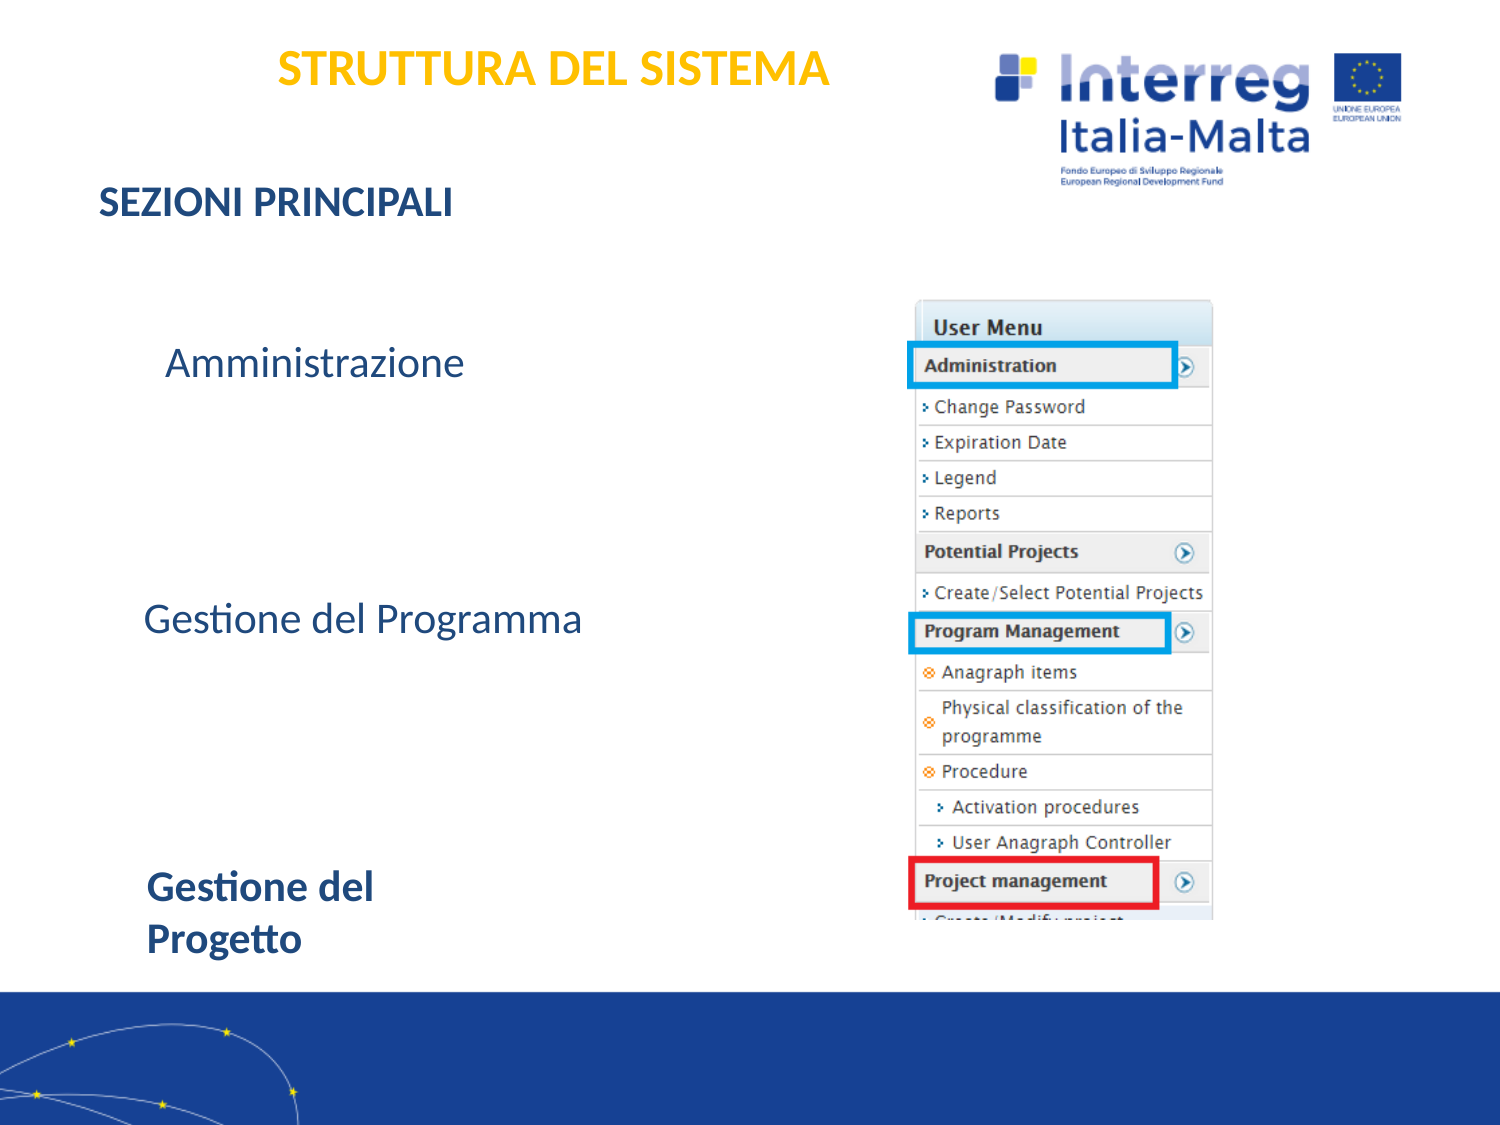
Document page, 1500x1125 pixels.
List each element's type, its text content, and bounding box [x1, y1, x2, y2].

picture [914, 348, 1171, 382]
text_box Gestione del Programma [130, 582, 628, 649]
text_box Gestione del Progetto [133, 850, 535, 970]
text_box STRUTTURA DEL SISTEMA [264, 27, 857, 166]
text_box SEZIONI PRINCIPALI [75, 166, 498, 233]
text_box Amministrazione [152, 326, 553, 393]
picture [907, 297, 1216, 920]
